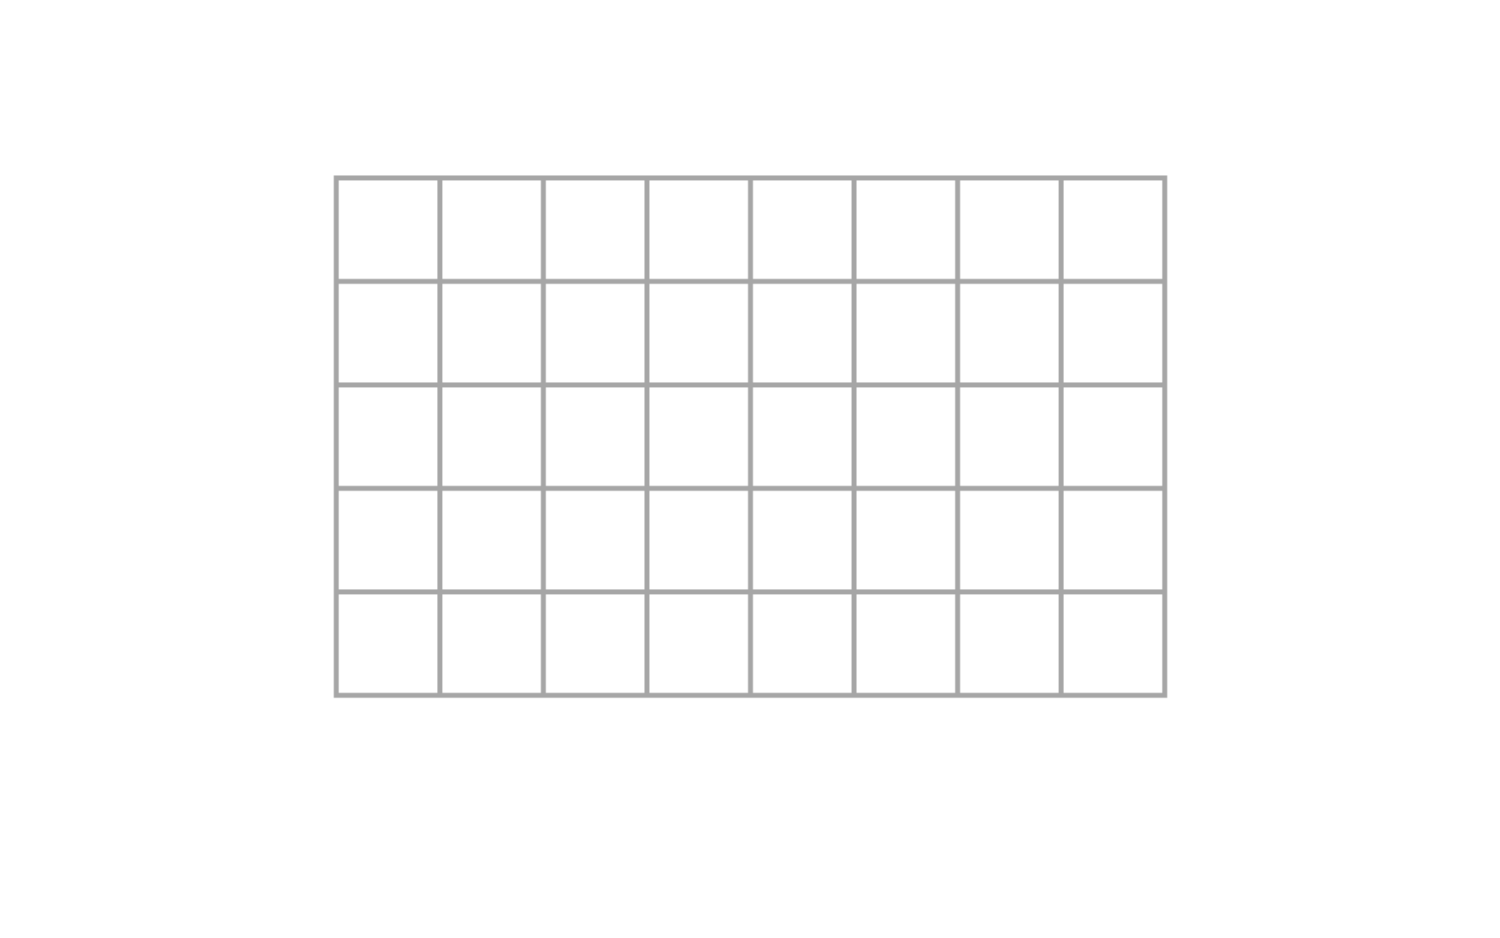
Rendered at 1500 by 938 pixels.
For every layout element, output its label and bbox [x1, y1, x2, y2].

picture [321, 161, 1179, 708]
